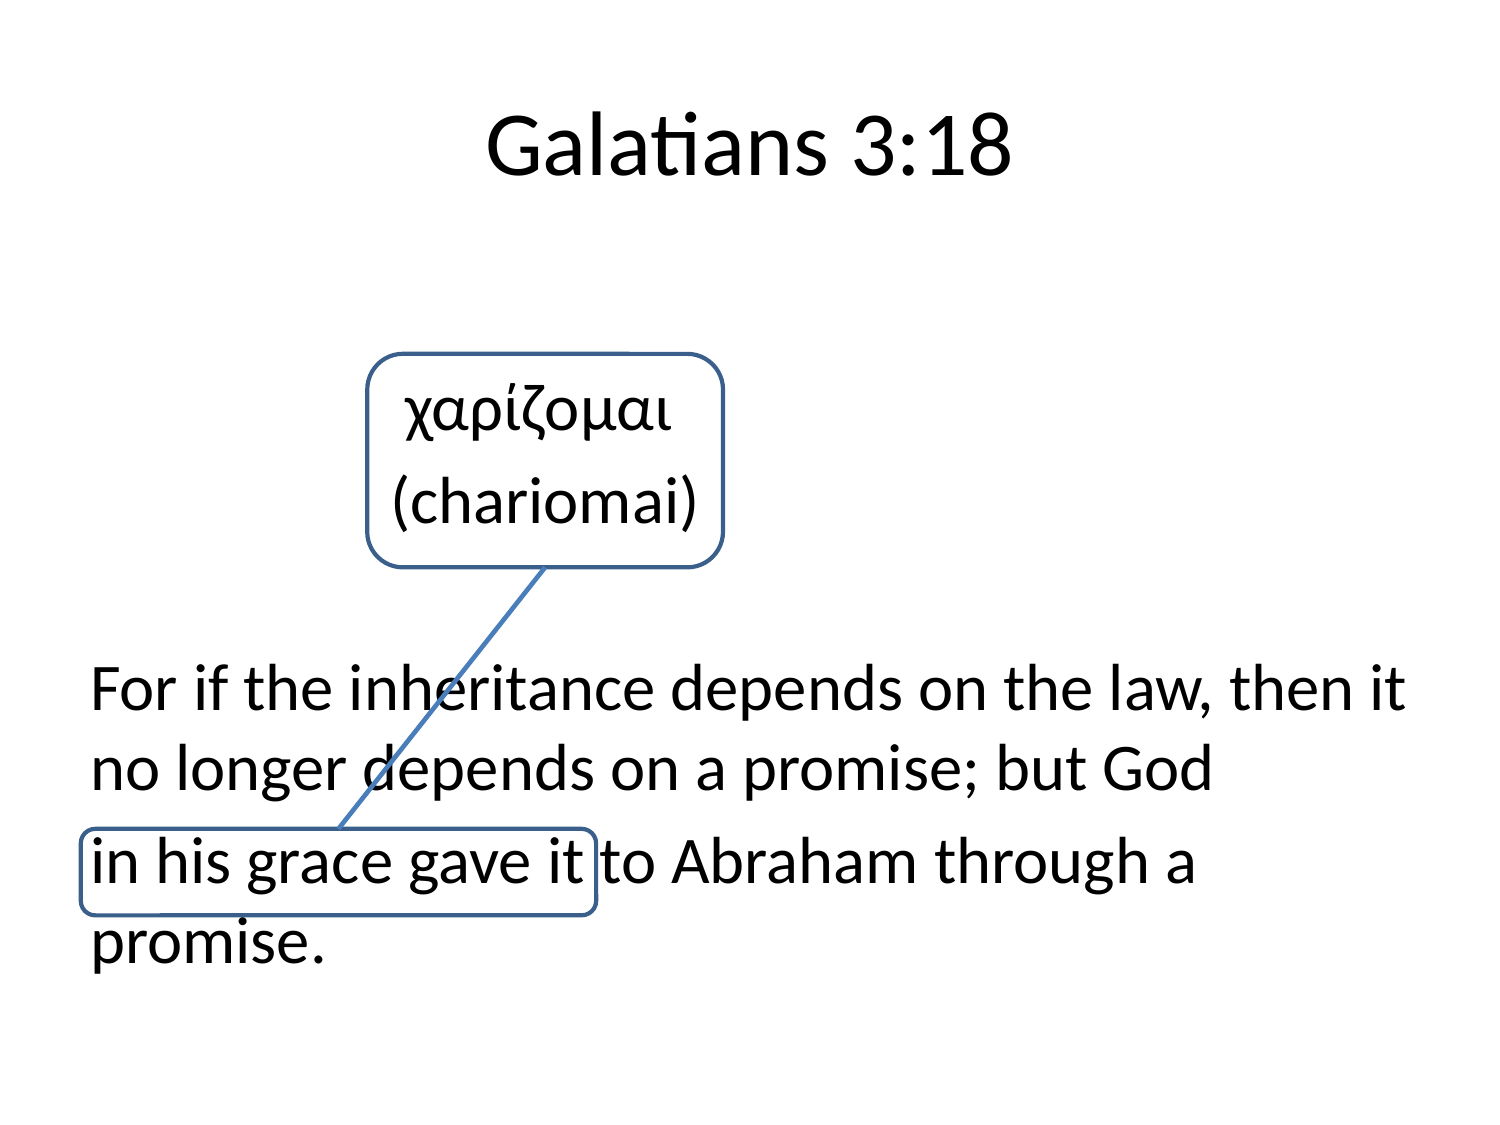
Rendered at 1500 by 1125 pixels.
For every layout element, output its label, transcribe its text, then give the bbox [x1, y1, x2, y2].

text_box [338, 567, 546, 830]
list χαρίζομαι (chariomai) For if the inheritance depends on the law, then it no longer depends on a promise; but God in his grace gave it to Abraham through a promise. [75, 262, 1425, 1005]
text_box [78, 826, 599, 918]
text_box [365, 351, 726, 570]
title Galatians 3:18 [75, 45, 1425, 233]
